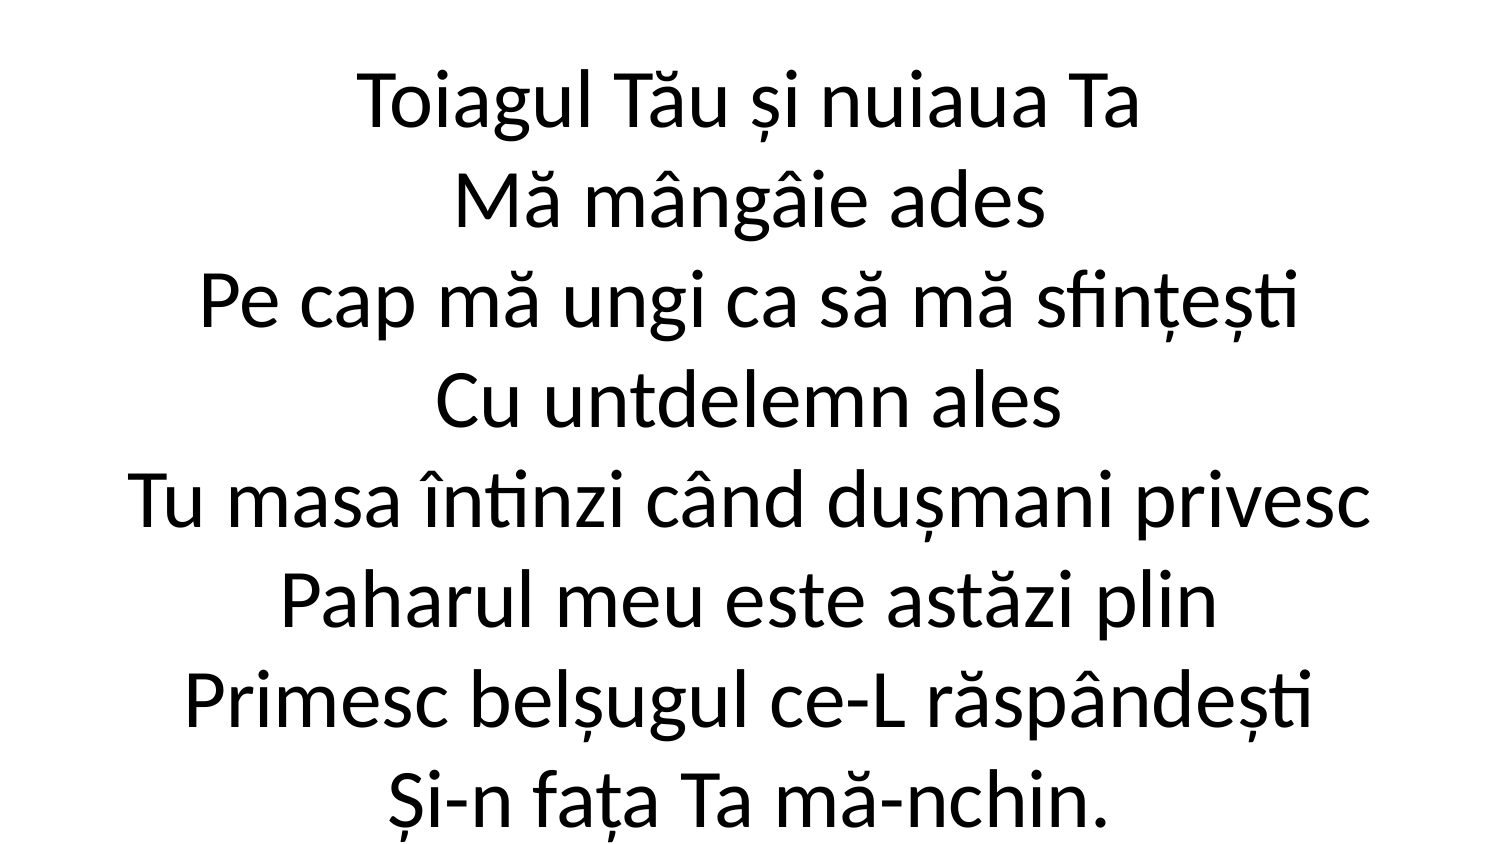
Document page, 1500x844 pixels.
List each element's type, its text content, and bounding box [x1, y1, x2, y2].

text_box Toiagul Tău și nuiaua Ta Mă mângâie ades Pe cap mă ungi ca să mă sfințești Cu untdelemn ales Tu masa întinzi când dușmani privesc Paharul meu este astăzi plin Primesc belșugul ce-L răspândești Și-n fața Ta mă-nchin. [112, 0, 1388, 844]
